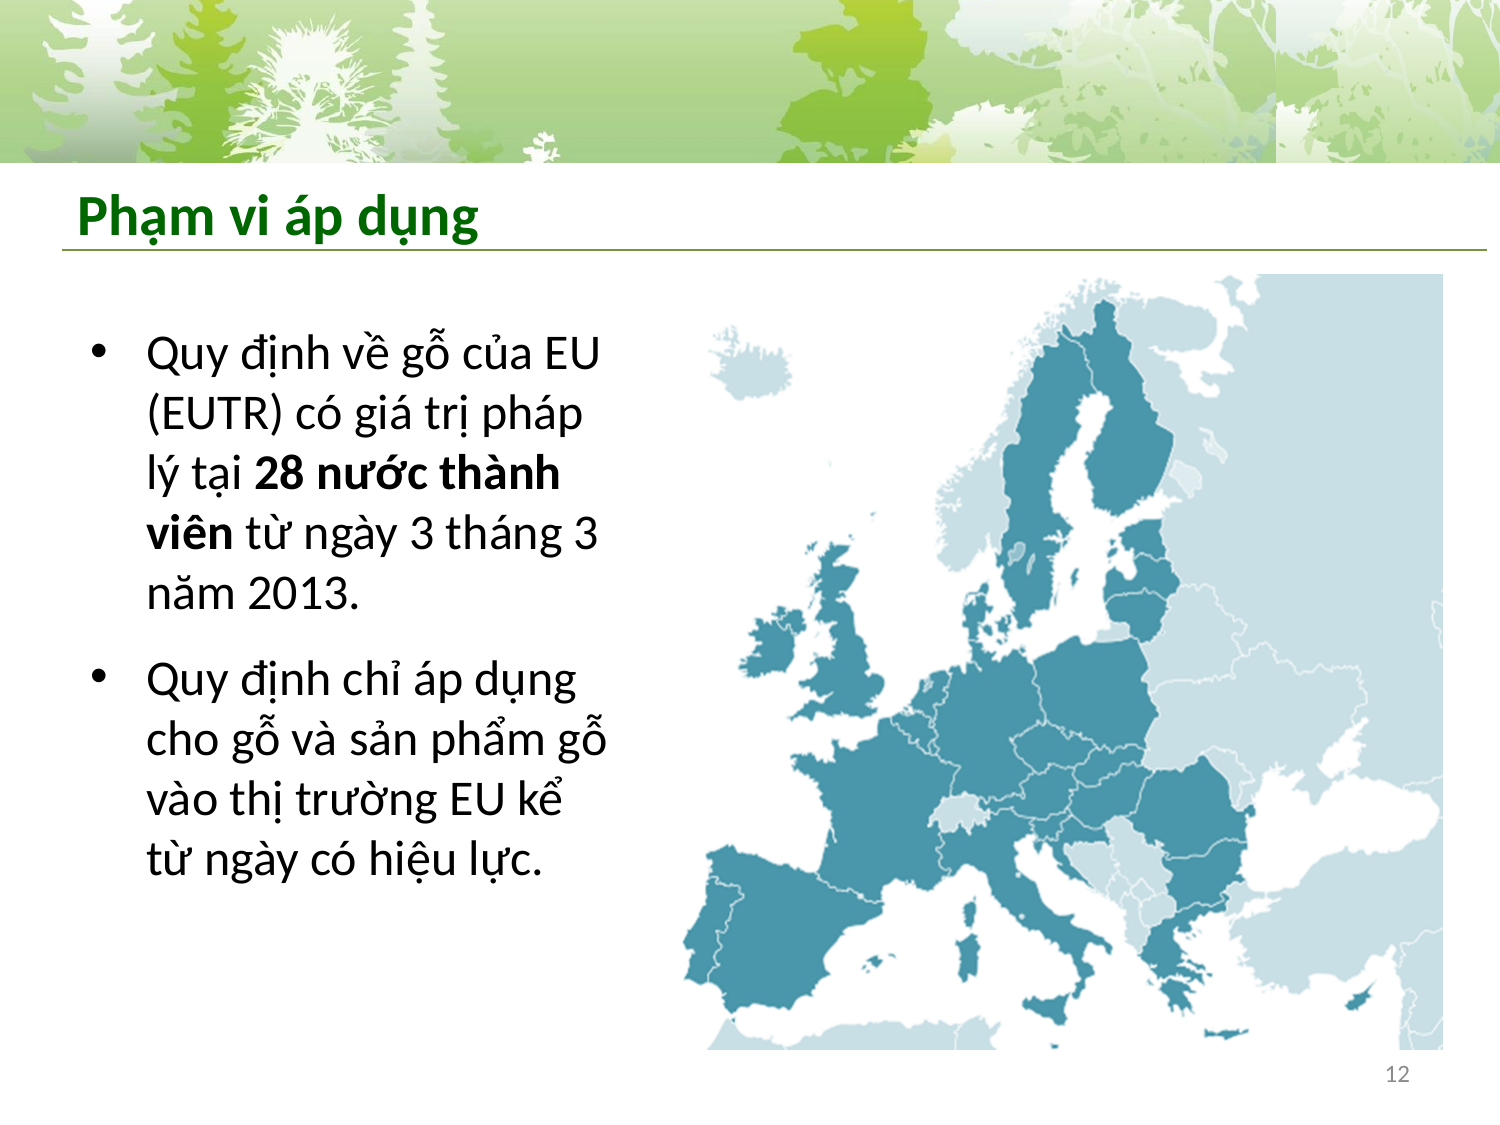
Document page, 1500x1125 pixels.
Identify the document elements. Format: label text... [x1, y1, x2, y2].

picture [664, 274, 1443, 1051]
slide_number 12 [1074, 1059, 1425, 1103]
picture [0, 0, 1500, 163]
title Phạm vi áp dụng [62, 174, 1350, 250]
list Quy định về gỗ của EU (EUTR) có giá trị pháp lý tại 28 nước thành viên từ ngày 3 tháng 3 năm 2013. Quy định chỉ áp dụng cho gỗ và sản phẩm gỗ vào thị trường EU kể từ ngày có hiệu lực. [75, 312, 625, 1055]
